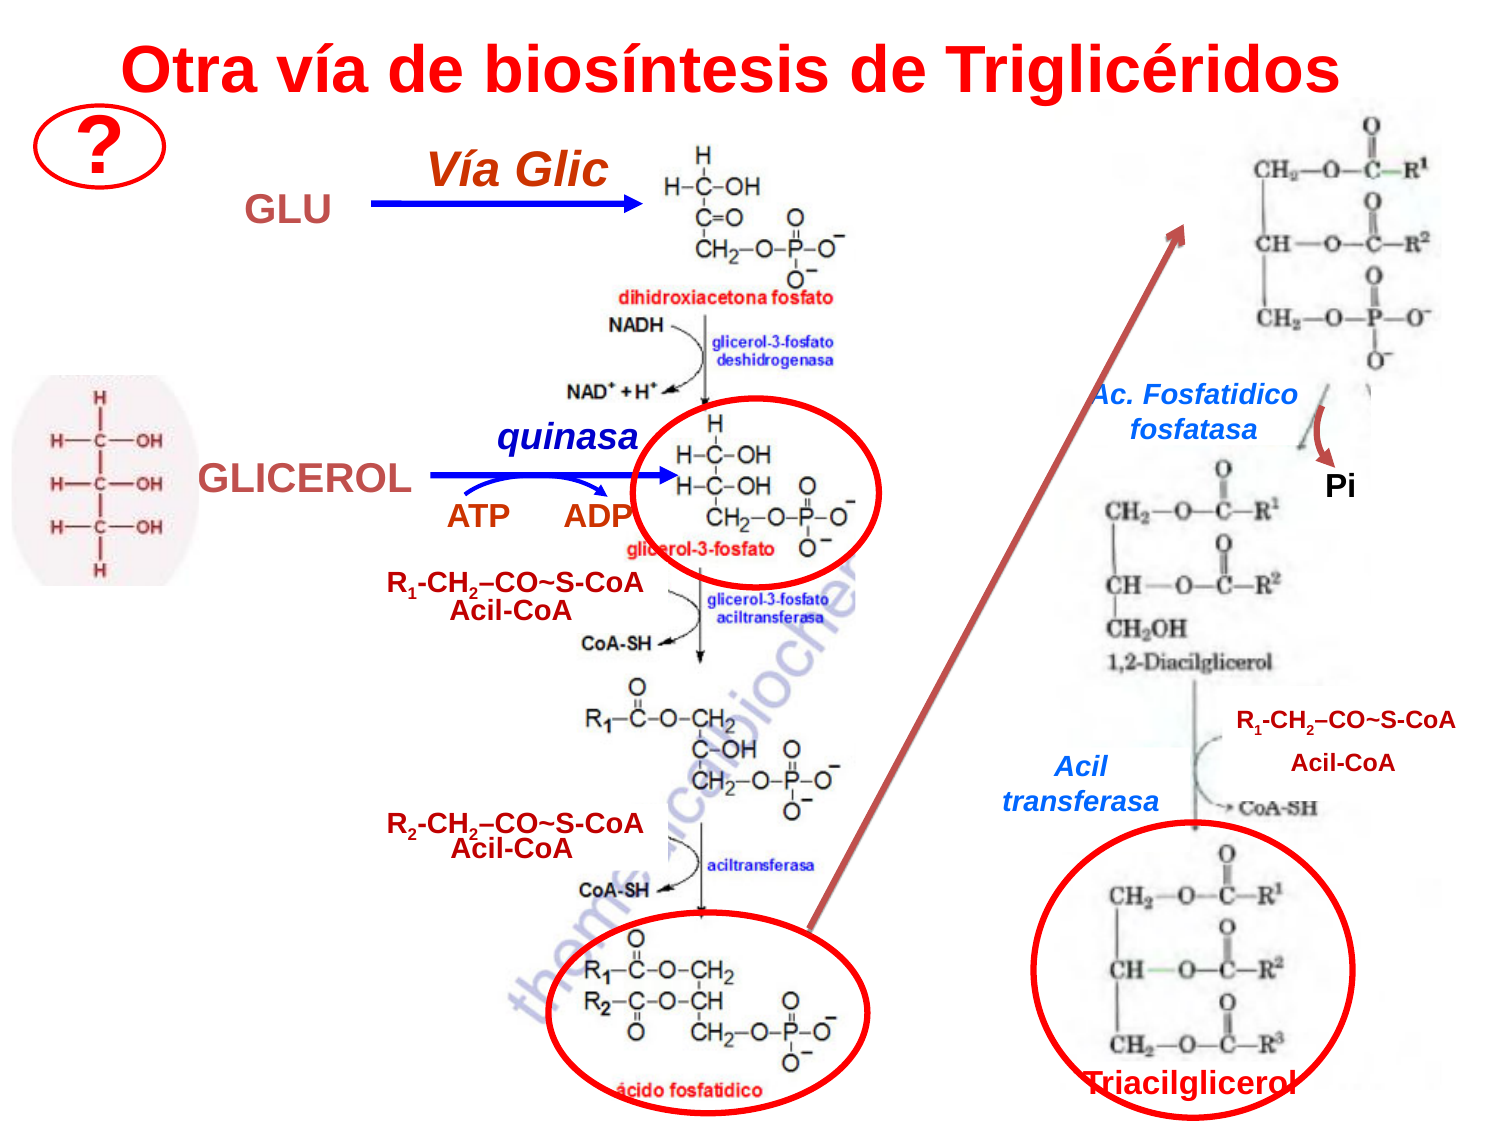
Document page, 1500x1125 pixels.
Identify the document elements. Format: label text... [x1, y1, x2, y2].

text_box ? [59, 83, 141, 198]
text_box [205, 404, 679, 543]
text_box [471, 132, 1266, 1114]
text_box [808, 223, 1184, 929]
text_box Otra vía de biosíntesis de Triglicéridos [0, 18, 1465, 114]
text_box R2-CH2–CO~S-CoA Acil-CoA [363, 803, 466, 871]
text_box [971, 96, 1477, 1102]
text_box [141, 112, 167, 181]
text_box [33, 112, 59, 181]
picture [11, 374, 200, 587]
text_box R1-CH2–CO~S-CoA Acil-CoA [363, 562, 466, 633]
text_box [229, 128, 644, 241]
